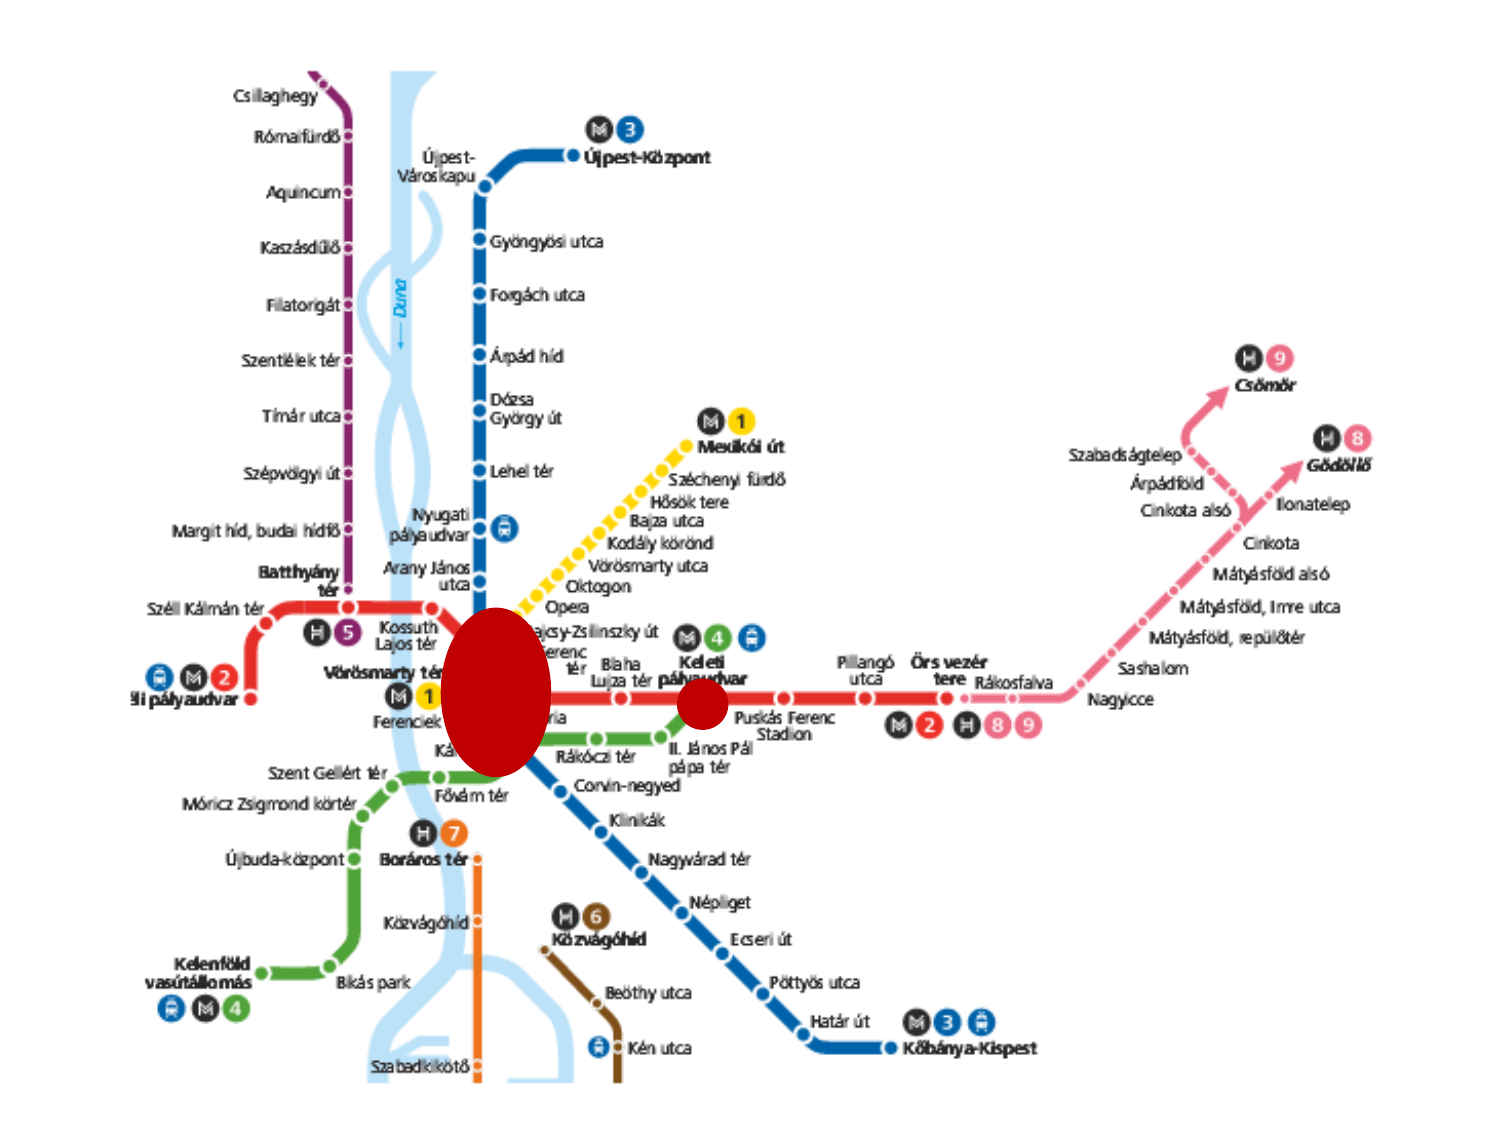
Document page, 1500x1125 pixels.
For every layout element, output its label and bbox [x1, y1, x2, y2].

picture [76, 45, 1400, 1099]
